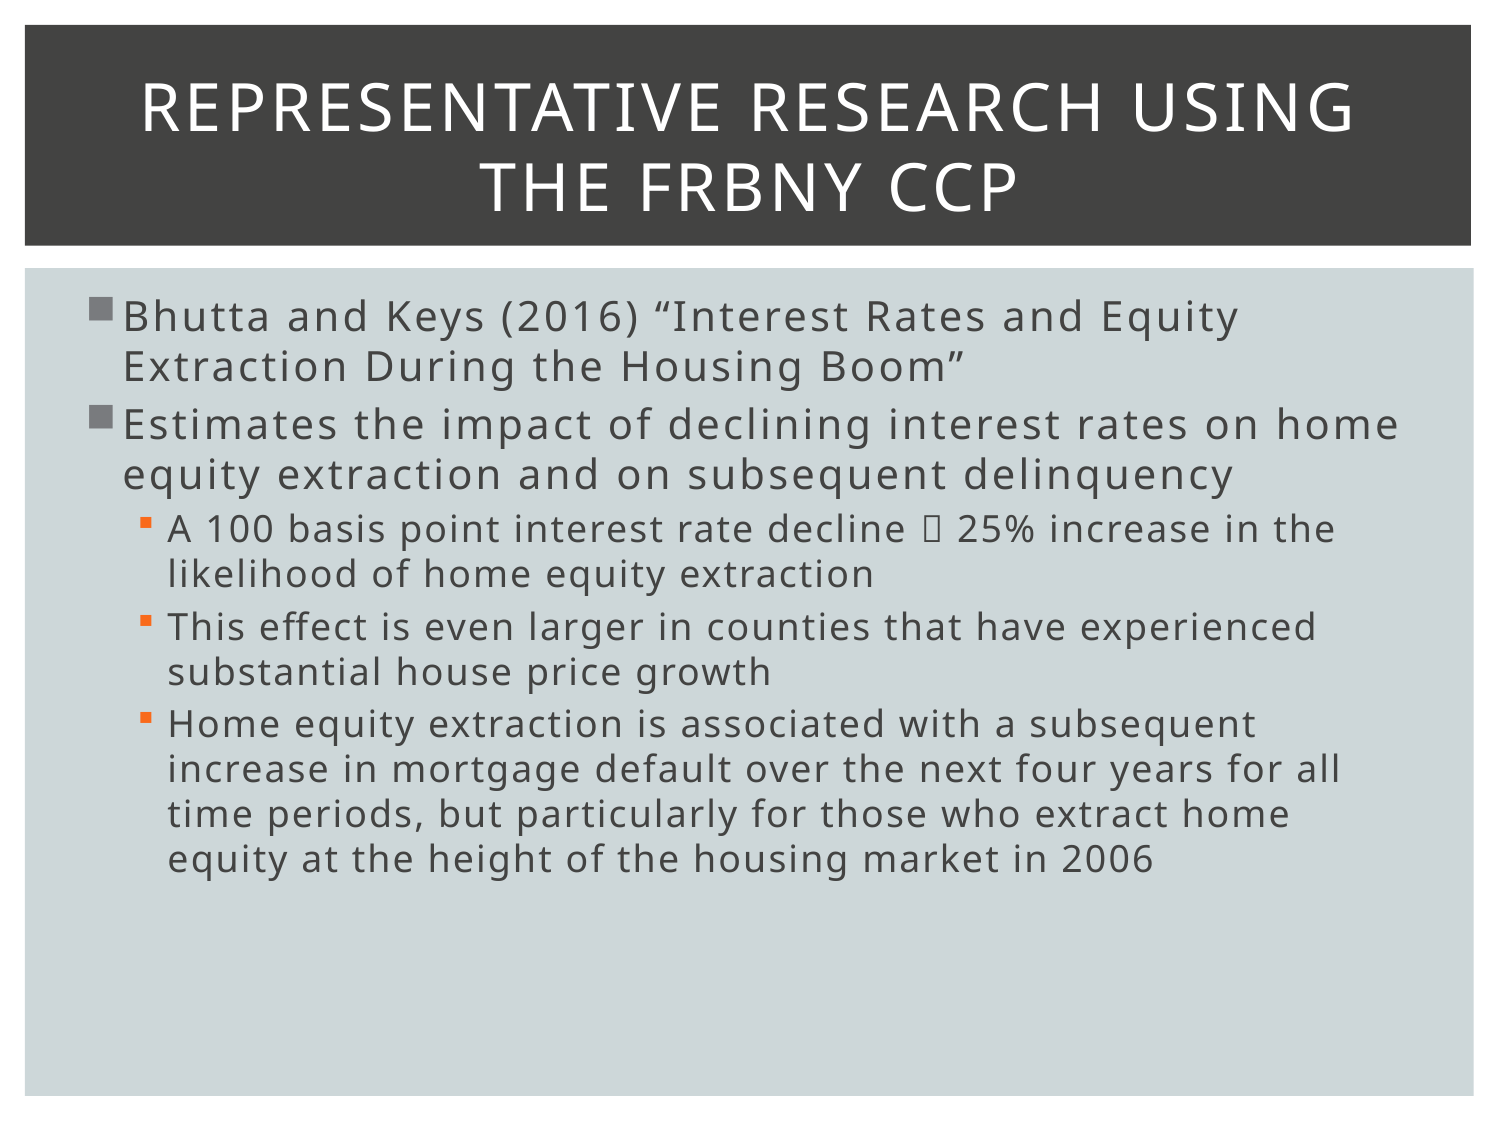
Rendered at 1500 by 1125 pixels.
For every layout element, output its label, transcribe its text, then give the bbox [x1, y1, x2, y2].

list Bhutta and Keys (2016) “Interest Rates and Equity Extraction During the Housing Boom” Estimates the impact of declining interest rates on home equity extraction and on subsequent delinquency A 100 basis point interest rate decline  25% increase in the likelihood of home equity extraction This effect is even larger in counties that have experienced substantial house price growth Home equity extraction is associated with a subsequent increase in mortgage default over the next four years for all time periods, but particularly for those who extract home equity at the height of the housing market in 2006 [62, 281, 1442, 1005]
title Representative Research Using the FRBNY CCP [62, 58, 1438, 232]
